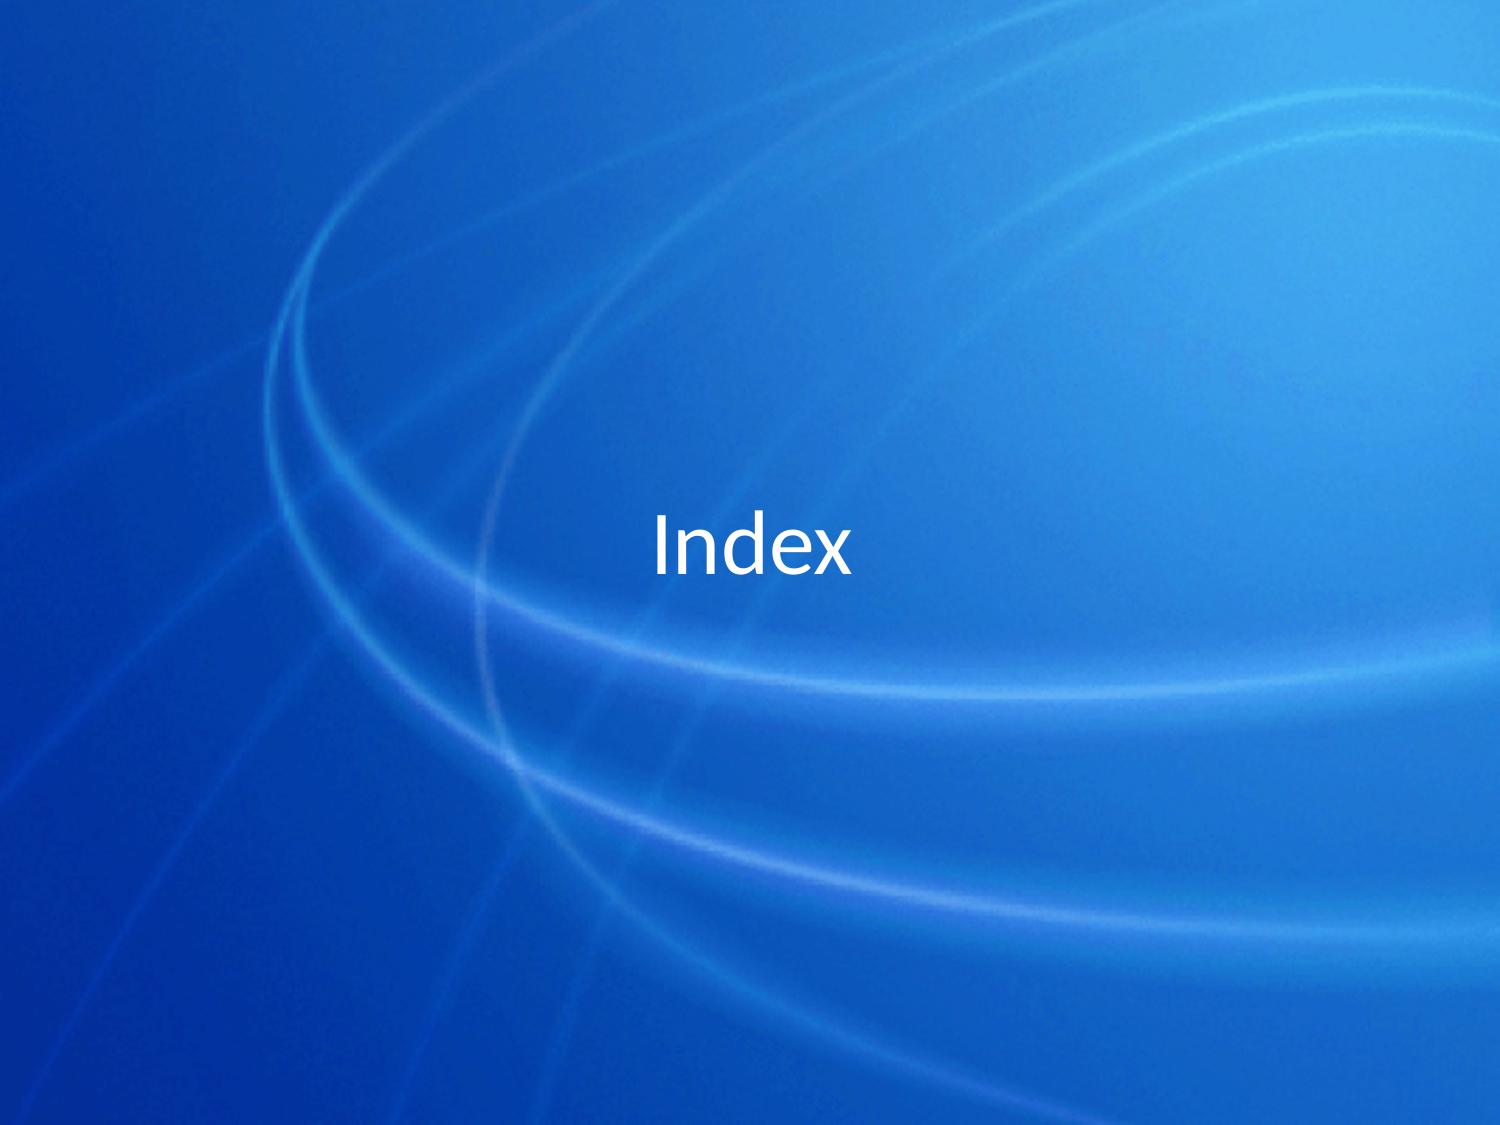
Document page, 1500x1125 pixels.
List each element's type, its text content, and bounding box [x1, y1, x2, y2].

picture [0, 0, 1500, 1125]
title Index [76, 444, 1427, 632]
